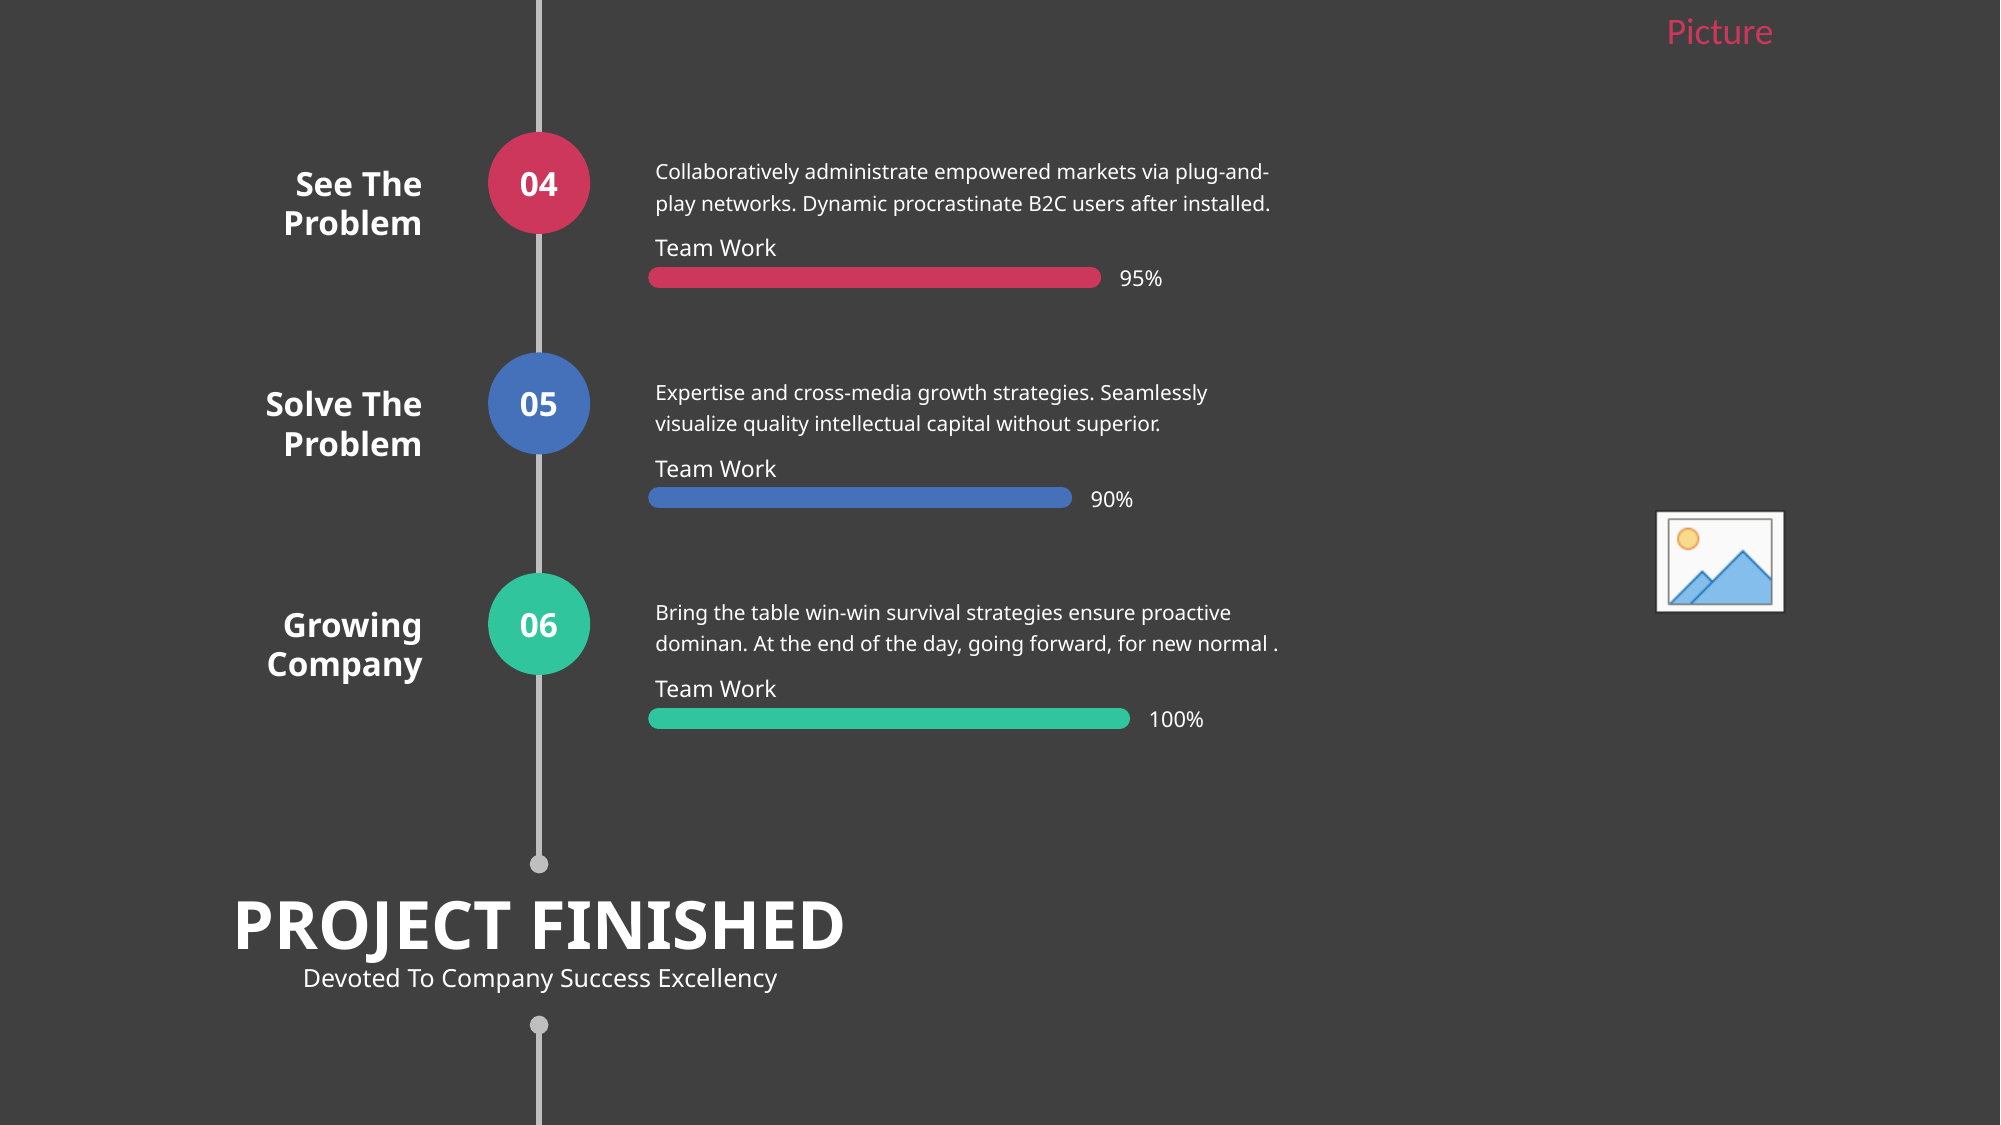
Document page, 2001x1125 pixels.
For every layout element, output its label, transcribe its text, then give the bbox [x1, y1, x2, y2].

text_box Solve The Problem [152, 383, 423, 463]
text_box 100% [1148, 705, 1210, 732]
text_box 05 [540, 383, 577, 424]
text_box Expertise and cross-media growth strategies. Seamlessly visualize quality intellectual capital without superior. [655, 373, 1288, 436]
text_box Team Work [655, 454, 933, 482]
text_box Bring the table win-win survival strategies ensure proactive dominan. At the end of the day, going forward, for new normal . [655, 593, 1288, 656]
text_box [487, 130, 539, 235]
text_box PROJECT FINISHED [213, 889, 868, 962]
text_box [487, 571, 539, 676]
text_box Growing Company [152, 603, 423, 684]
text_box 04 [501, 162, 539, 203]
text_box 06 [540, 603, 577, 644]
text_box 05 [501, 383, 539, 424]
picture [1440, 0, 2000, 1125]
text_box Devoted To Company Success Excellency [213, 962, 868, 993]
text_box [540, 571, 592, 676]
text_box 06 [501, 603, 539, 644]
text_box Team Work [655, 674, 933, 703]
text_box [540, 130, 592, 235]
text_box Team Work [655, 233, 933, 262]
text_box [540, 351, 592, 456]
text_box Collaboratively administrate empowered markets via plug-and-play networks. Dynamic procrastinate B2C users after installed. [655, 152, 1288, 216]
text_box [487, 351, 539, 456]
text_box 90% [1090, 485, 1152, 512]
text_box 95% [1119, 264, 1181, 291]
text_box See The Problem [152, 162, 423, 243]
text_box 04 [540, 162, 577, 203]
